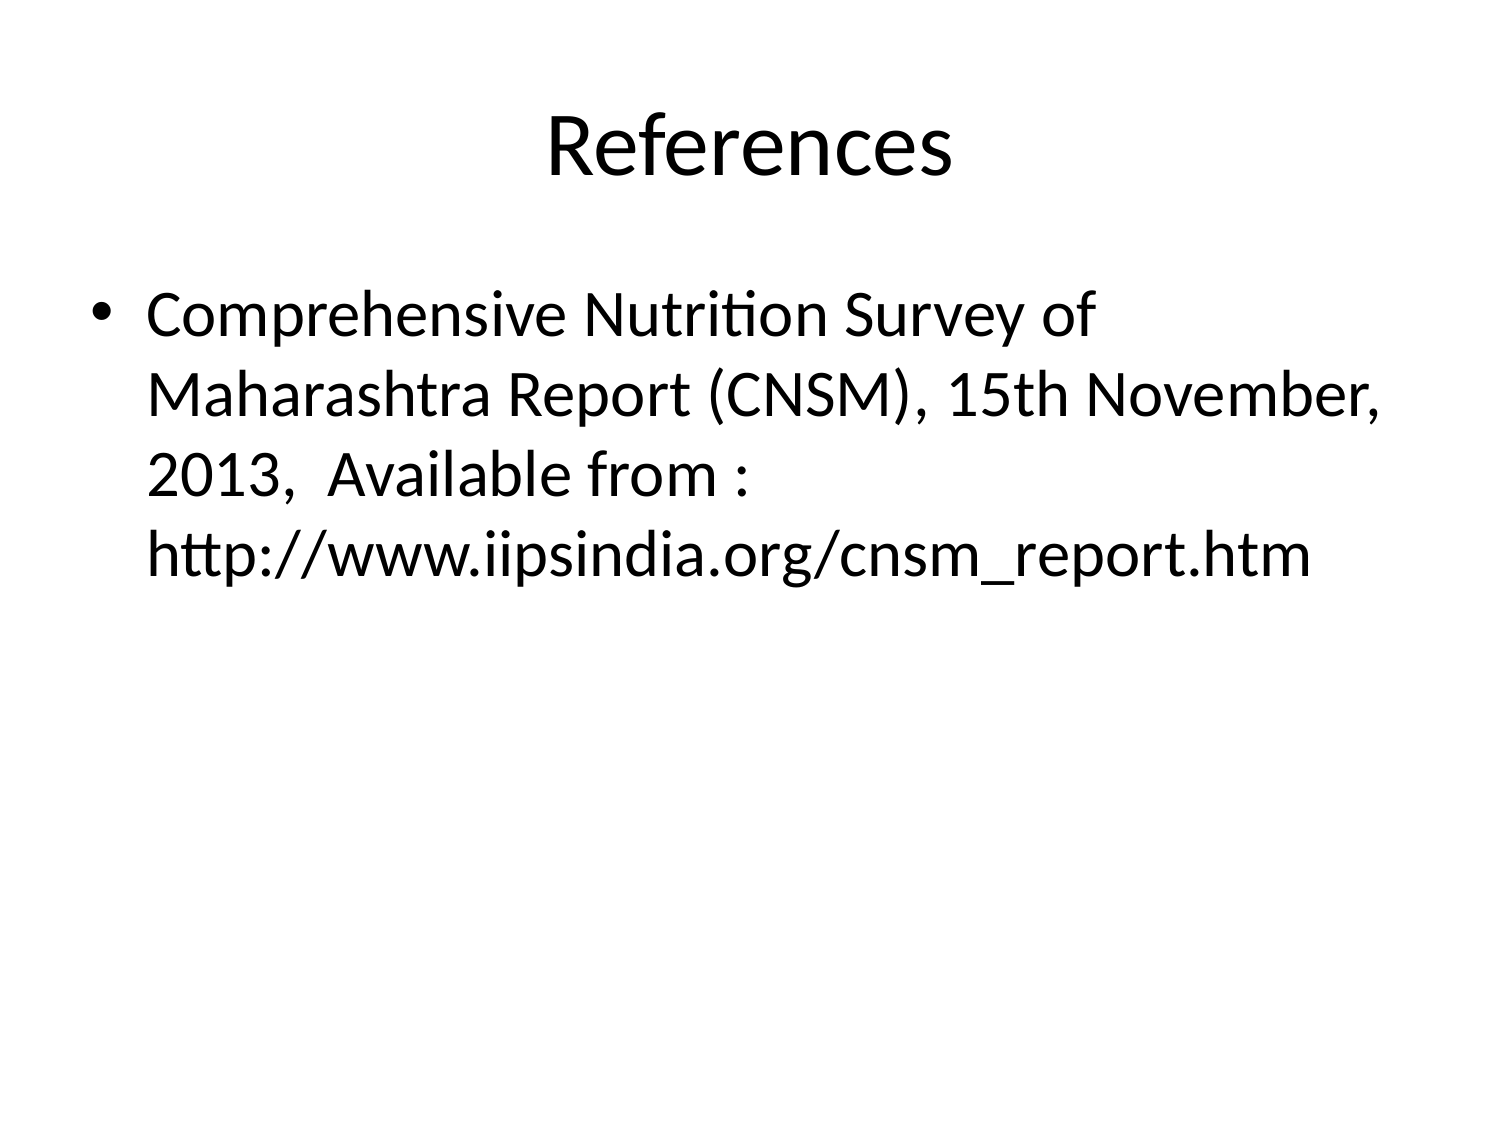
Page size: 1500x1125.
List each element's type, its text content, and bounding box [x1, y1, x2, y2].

title References [75, 45, 1425, 233]
list Comprehensive Nutrition Survey of Maharashtra Report (CNSM), 15th November, 2013, Available from : http://www.iipsindia.org/cnsm_report.htm [75, 262, 1425, 1005]
